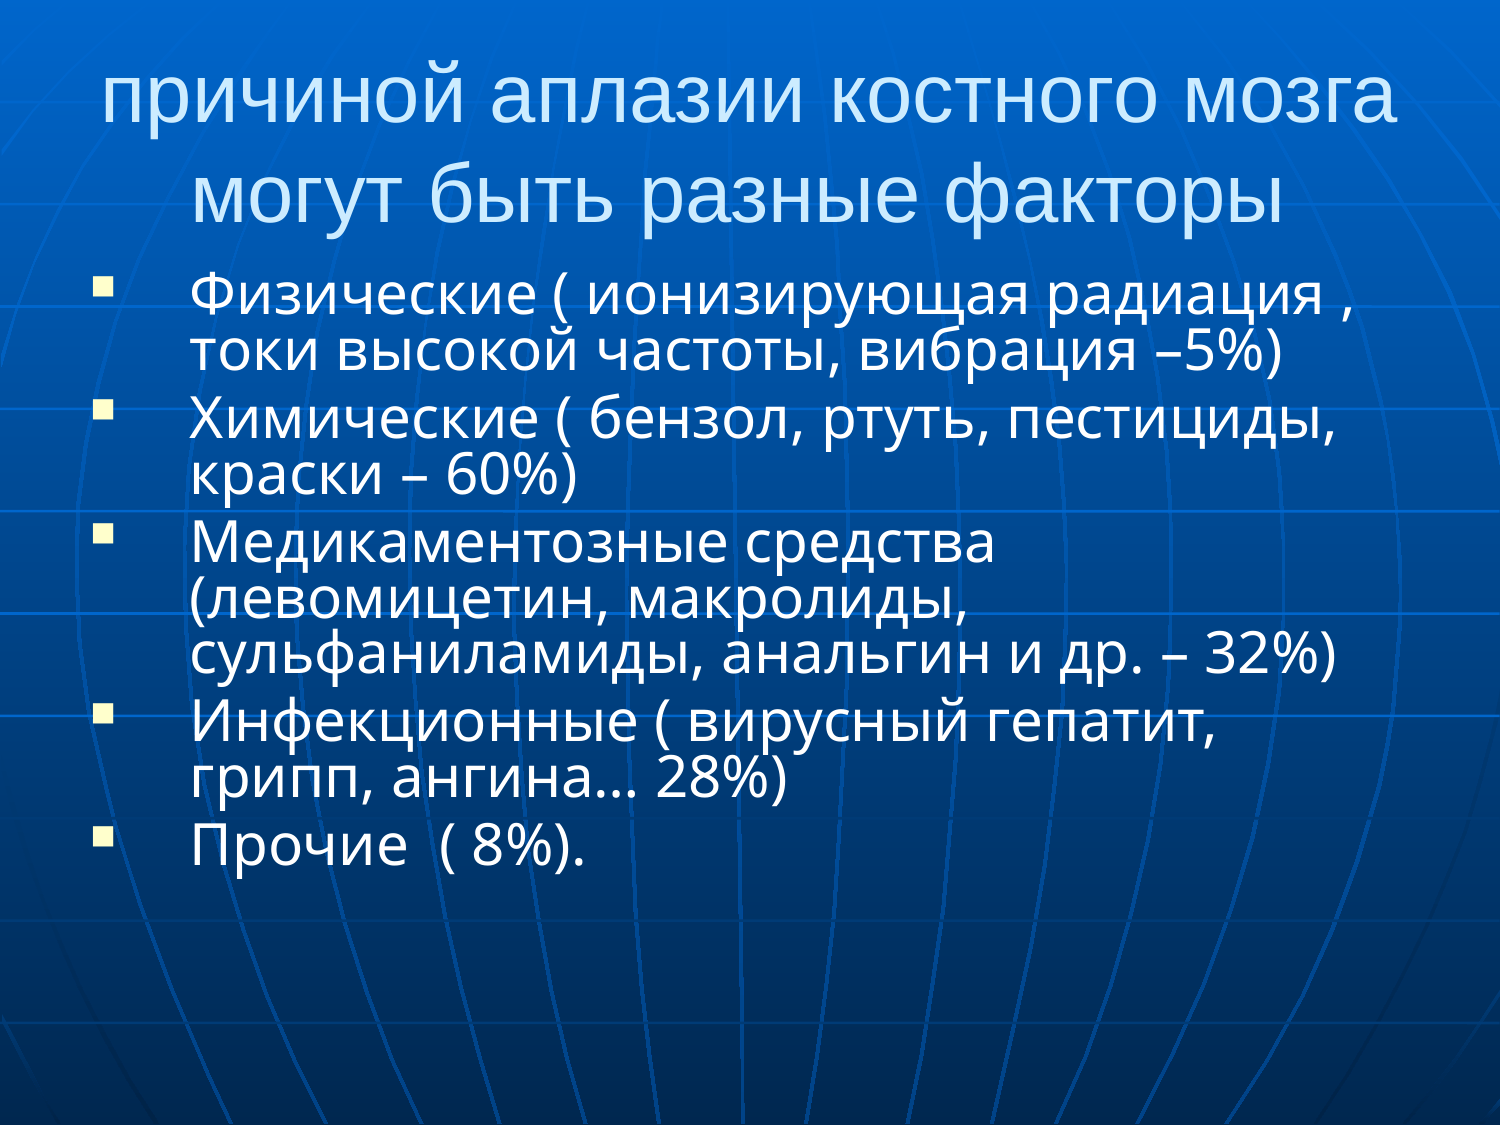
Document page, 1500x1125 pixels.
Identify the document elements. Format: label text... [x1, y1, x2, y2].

title причиной аплазии костного мозга могут быть разные факторы [74, 45, 1426, 233]
list Физические ( ионизирующая радиация , токи высокой частоты, вибрация –5%) Химические ( бензол, ртуть, пестициды, краски – 60%) Медикаментозные средства (левомицетин, макролиды, сульфаниламиды, анальгин и др. – 32%) Инфекционные ( вирусный гепатит, грипп, ангина… 28%) Прочие ( 8%). [74, 262, 1426, 1006]
